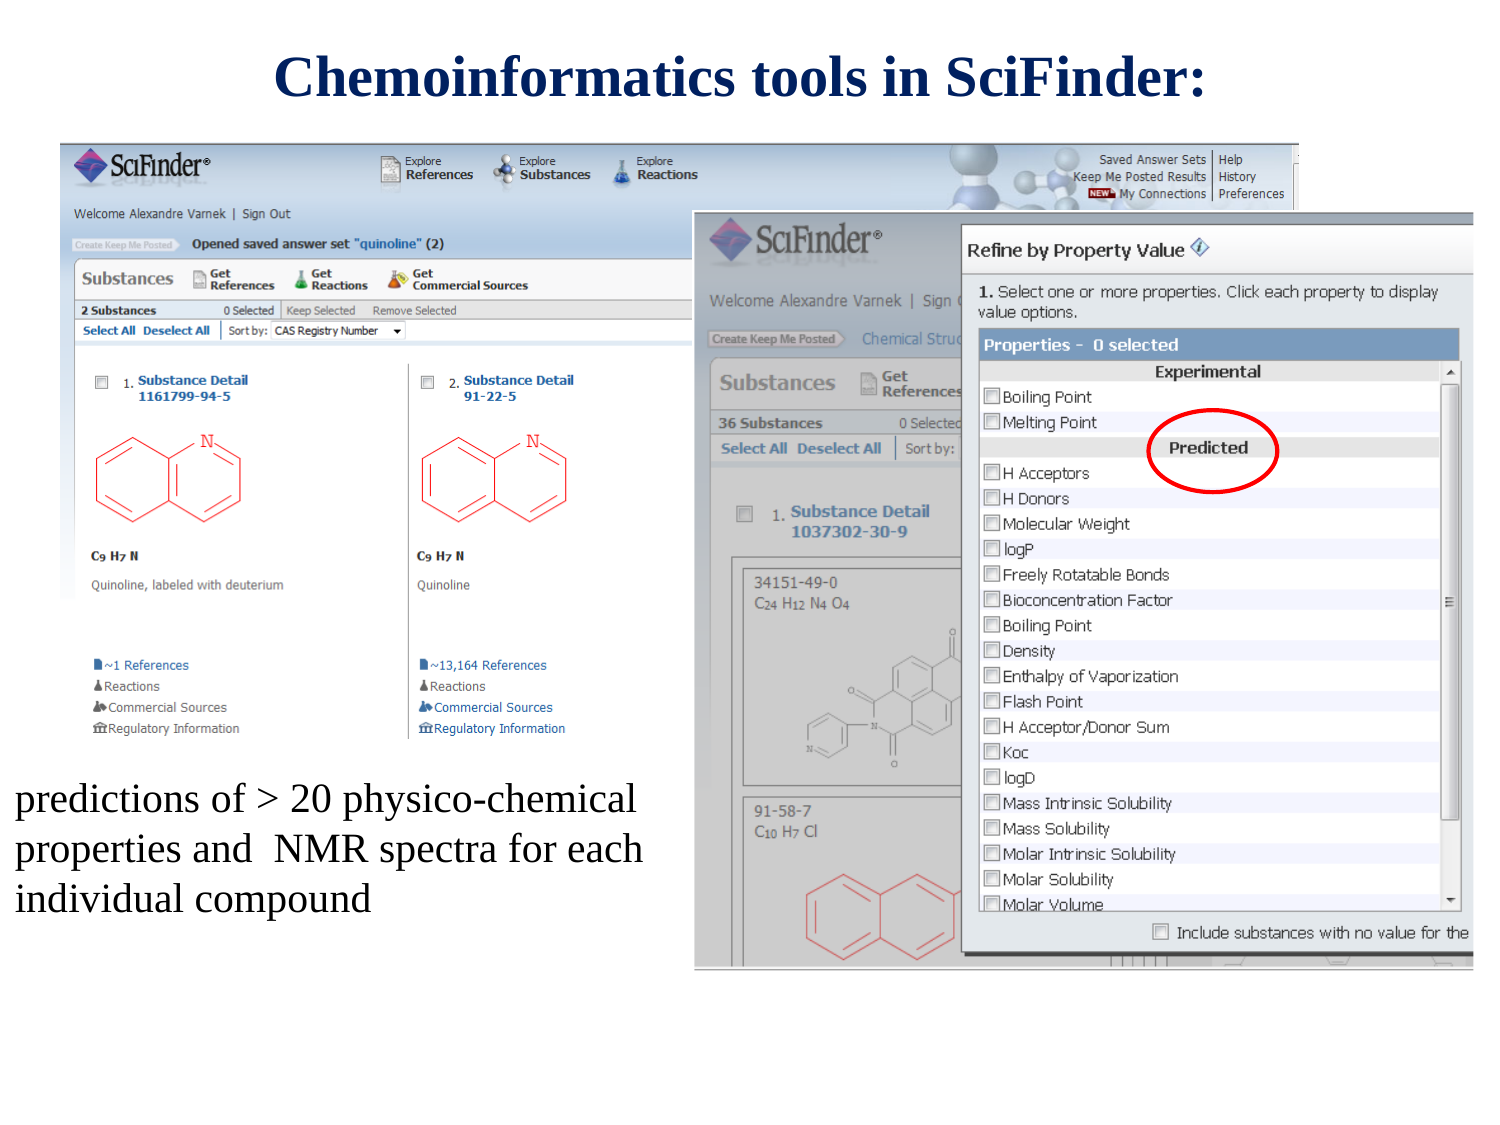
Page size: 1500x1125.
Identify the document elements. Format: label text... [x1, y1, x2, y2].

text_box predictions of > 20 physico-chemical properties and NMR spectra for each individual compound [0, 763, 686, 929]
picture [58, 140, 1301, 741]
text_box Chemoinformatics tools in SciFinder: [258, 30, 1224, 116]
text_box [691, 210, 1476, 973]
